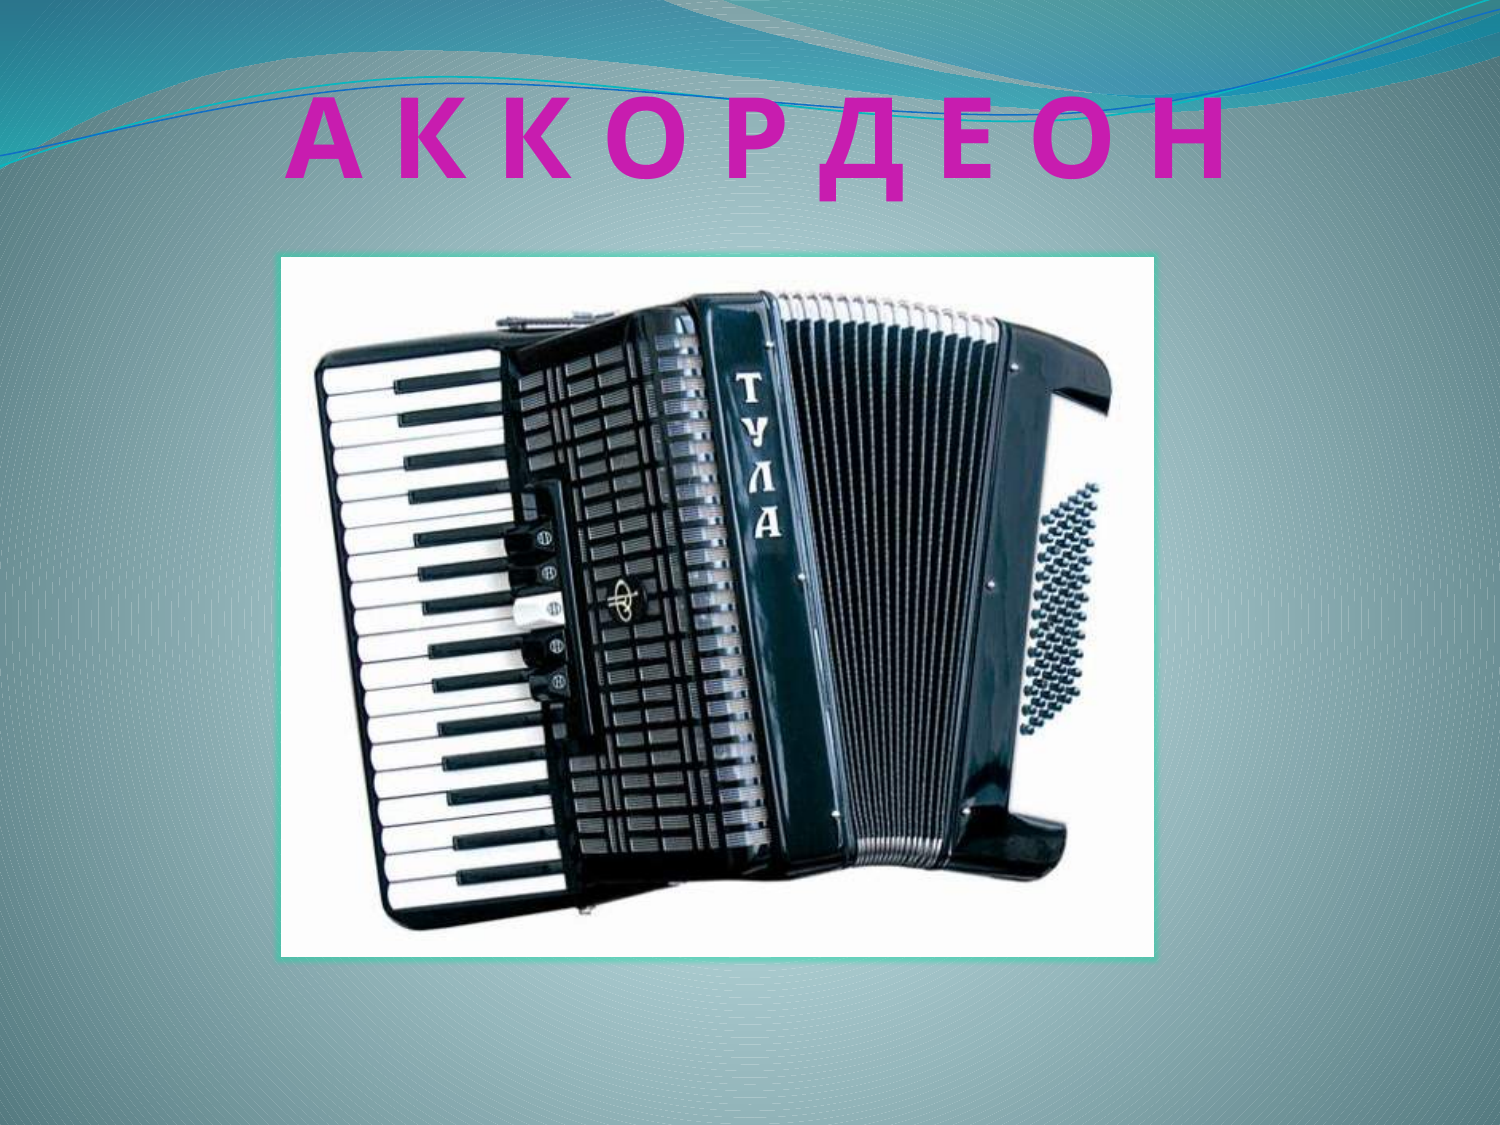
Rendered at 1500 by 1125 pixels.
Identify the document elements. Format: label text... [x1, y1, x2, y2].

picture [280, 257, 1155, 958]
text_box А К К О Р Д Е О Н [210, 58, 1278, 209]
